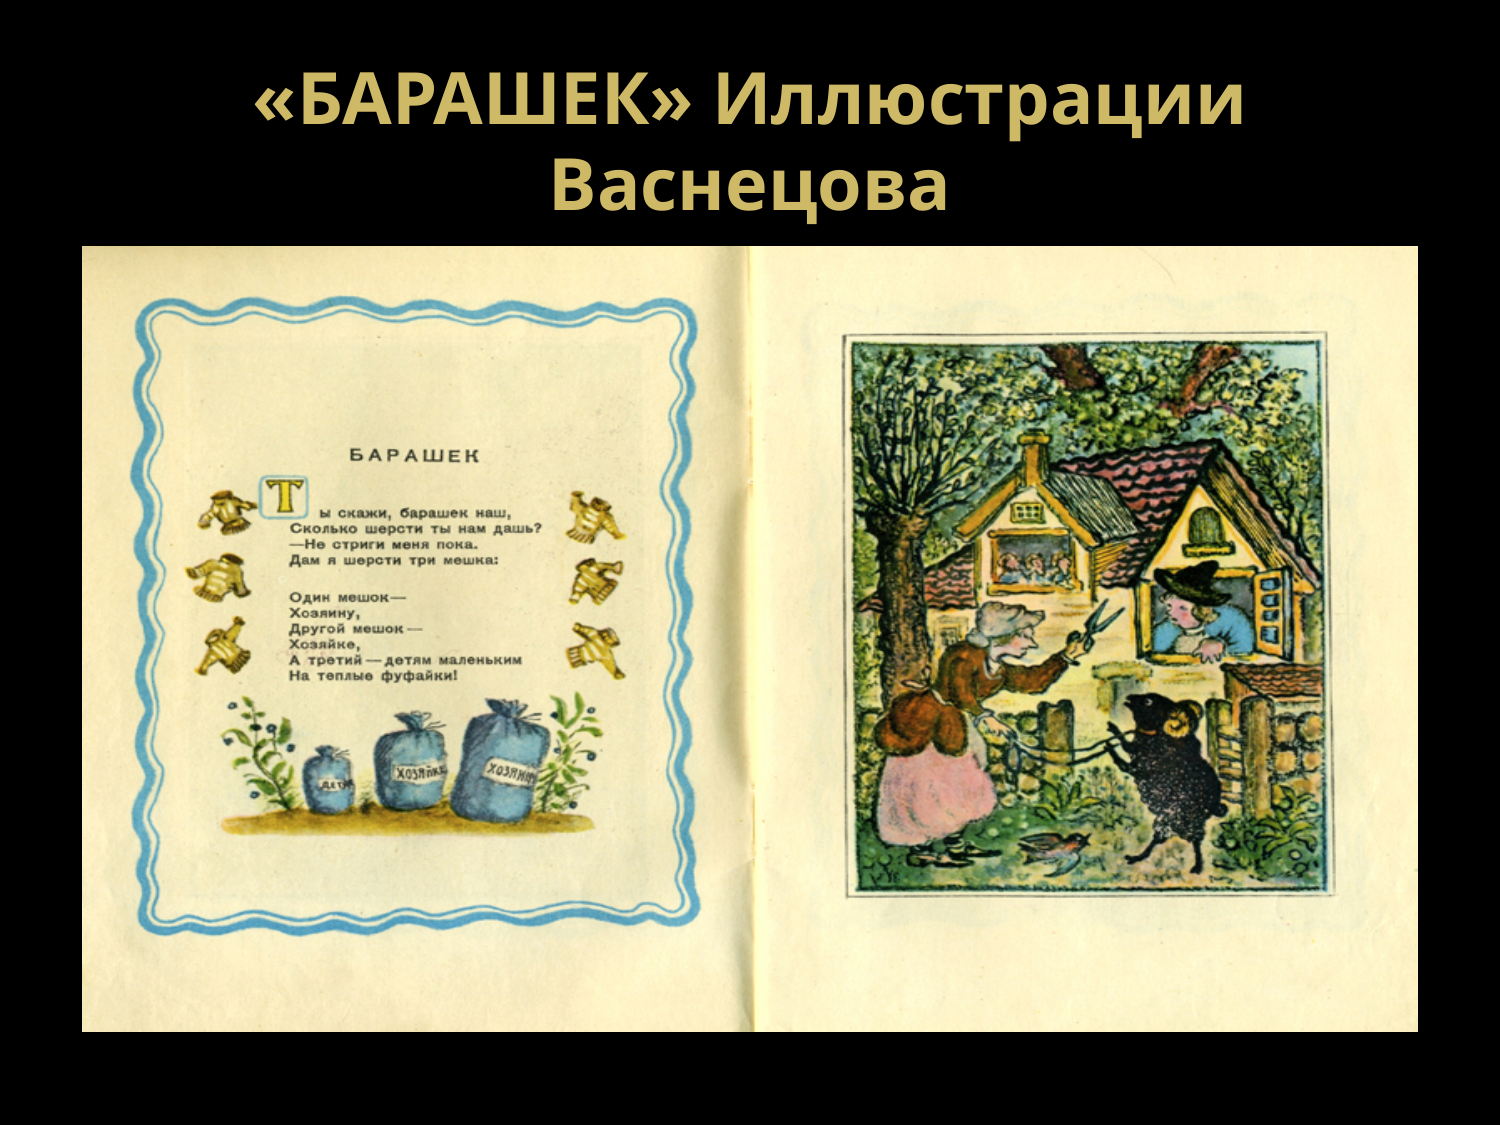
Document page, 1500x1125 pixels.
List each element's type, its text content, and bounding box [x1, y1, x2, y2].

title «БАРАШЕК» Иллюстрации Васнецова [75, 45, 1425, 233]
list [81, 245, 1419, 1032]
